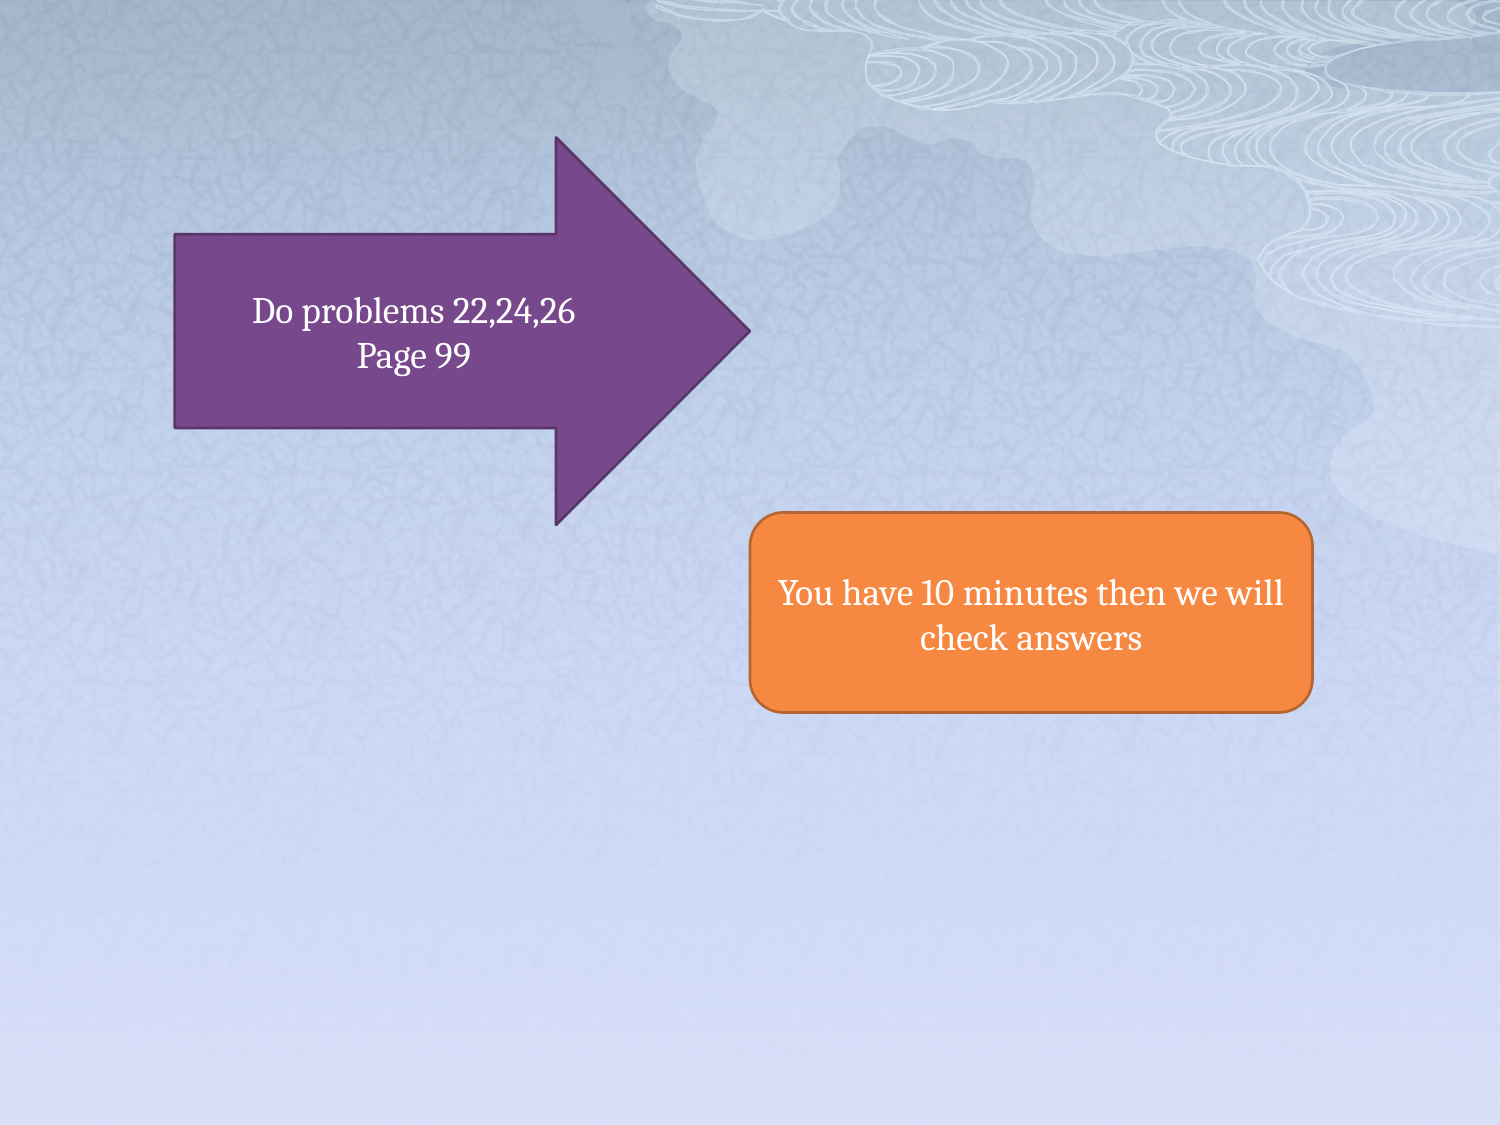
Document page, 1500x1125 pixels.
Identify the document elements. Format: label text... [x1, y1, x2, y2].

text_box You have 10 minutes then we will check answers [748, 511, 1314, 714]
text_box Do problems 22,24,26 Page 99 [173, 136, 751, 527]
